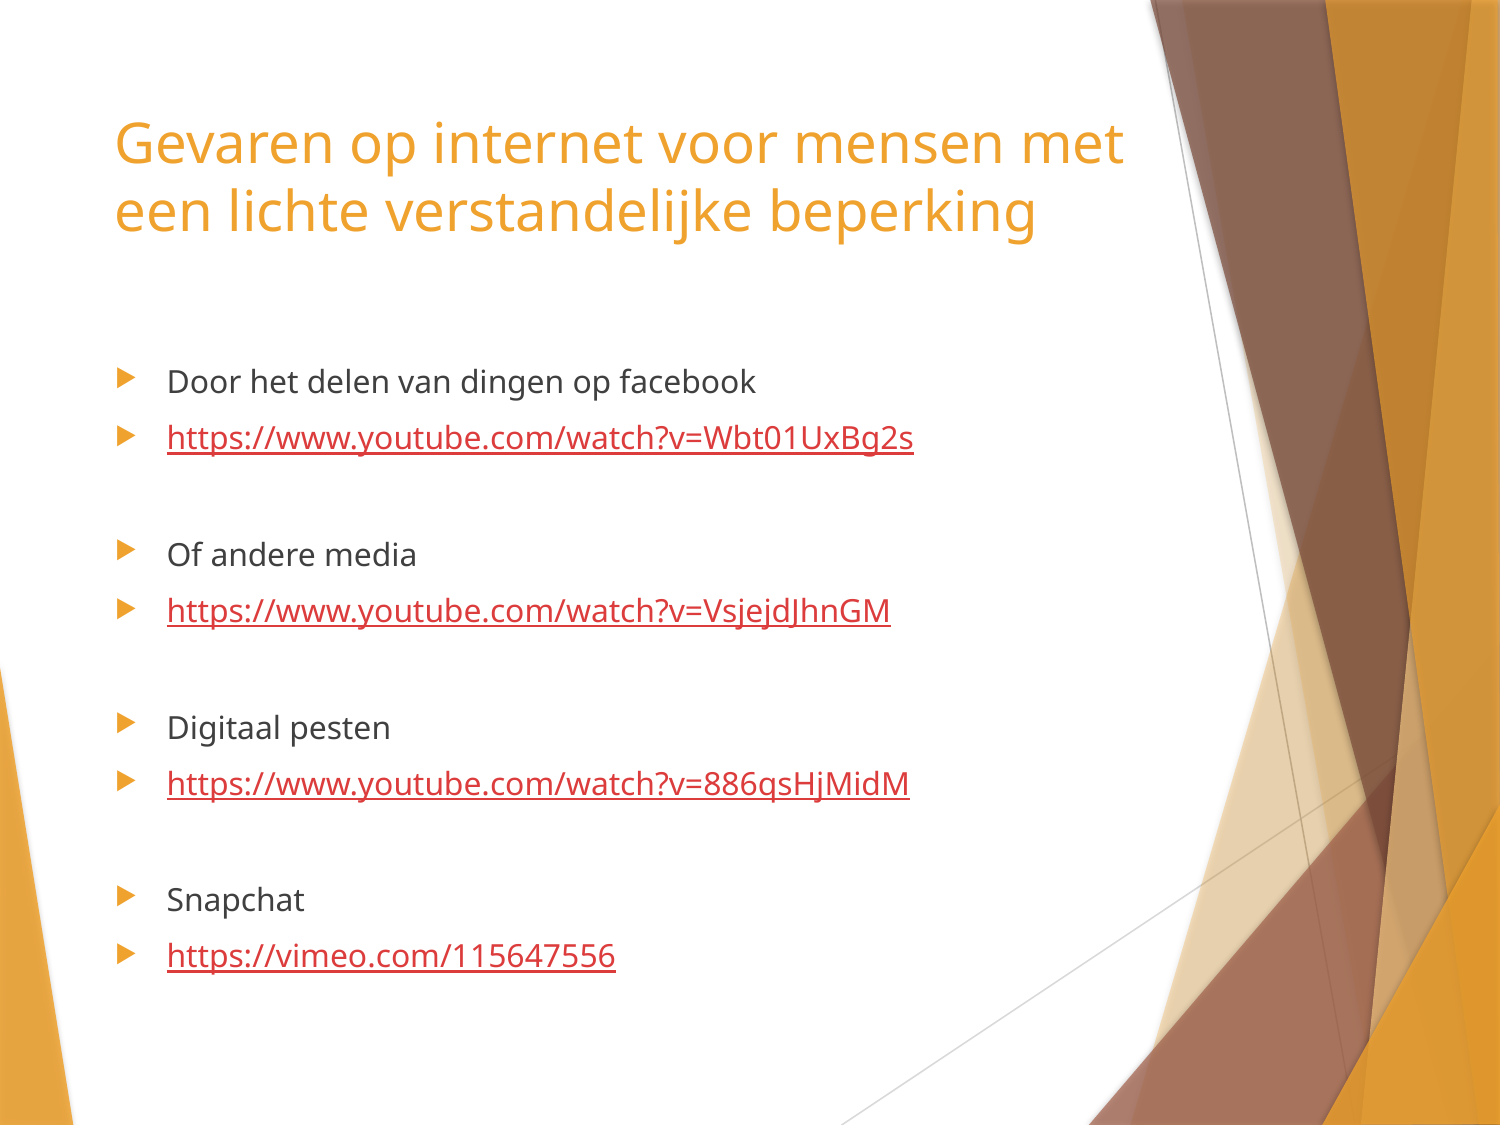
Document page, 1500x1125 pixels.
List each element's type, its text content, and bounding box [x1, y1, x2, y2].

title Gevaren op internet voor mensen met een lichte verstandelijke beperking [99, 99, 1142, 317]
list Door het delen van dingen op facebook https://www.youtube.com/watch?v=Wbt01UxBg2s Of andere media https://www.youtube.com/watch?v=VsjejdJhnGM Digitaal pesten https://www.youtube.com/watch?v=886qsHjMidM Snapchat https://vimeo.com/115647556 [99, 354, 1142, 992]
